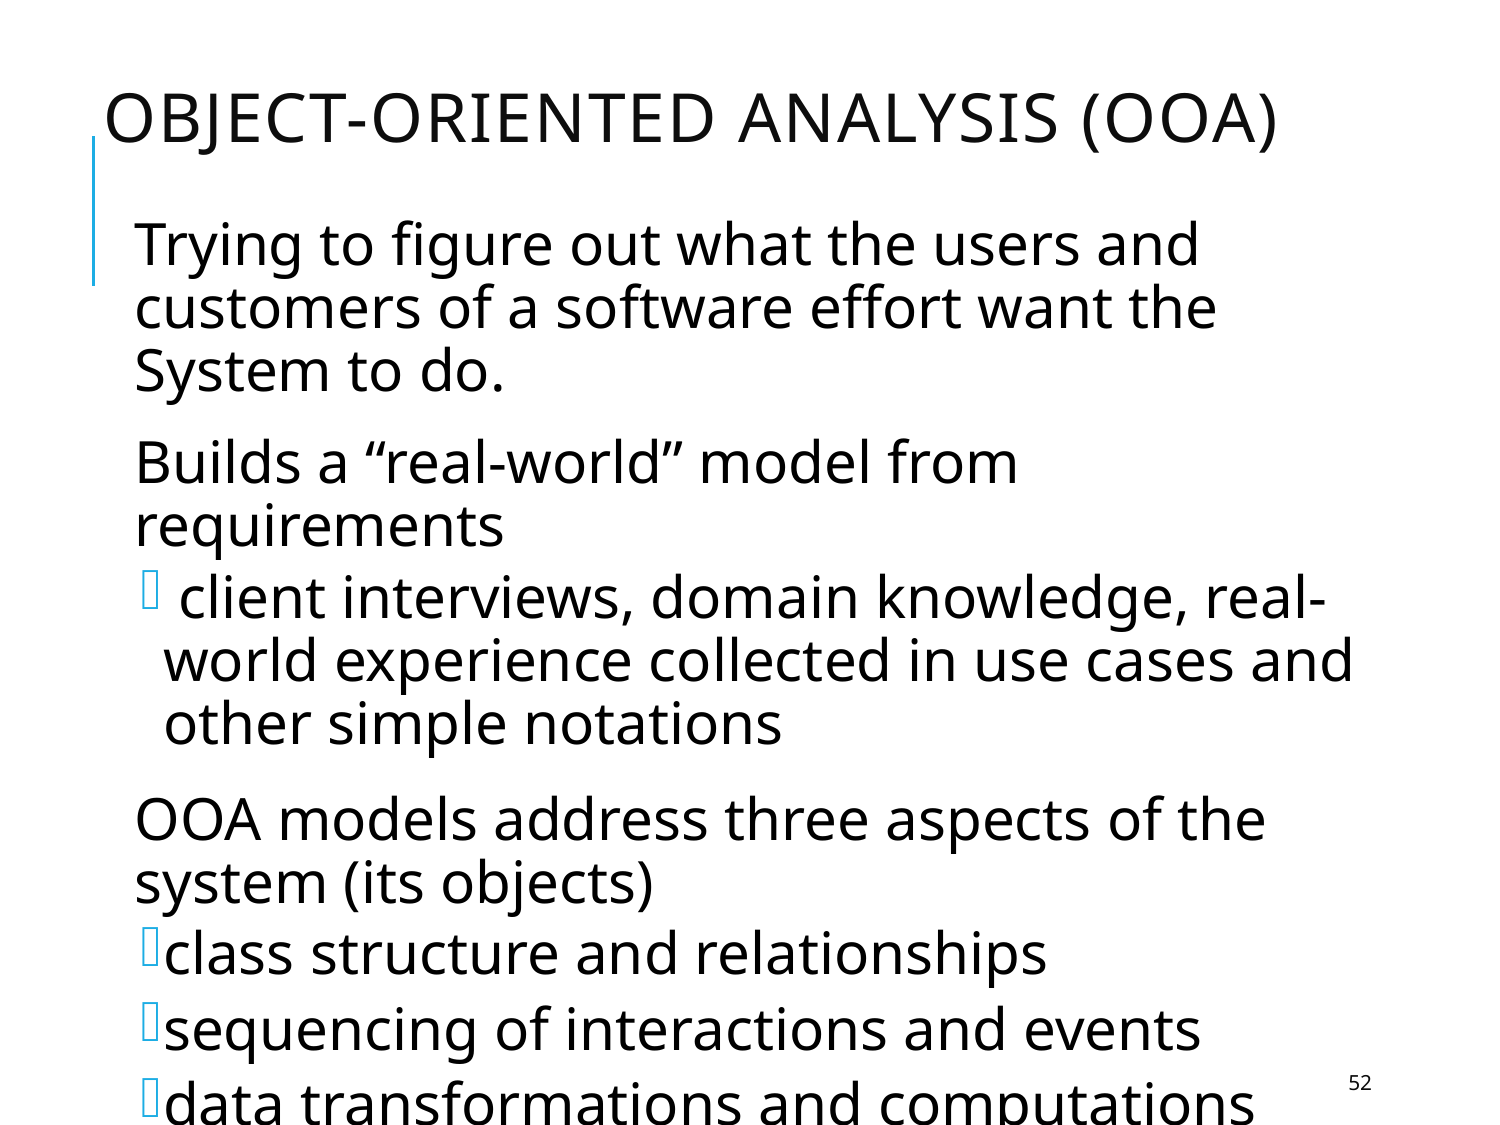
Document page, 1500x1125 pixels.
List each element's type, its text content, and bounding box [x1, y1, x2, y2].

slide_number 52 [1333, 1061, 1454, 1107]
list Trying to figure out what the users and customers of a software effort want the System to do. Builds a “real-world” model from requirements client interviews, domain knowledge, real-world experience collected in use cases and other simple notations OOA models address three aspects of the system (its objects) class structure and relationships sequencing of interactions and events data transformations and computations [112, 208, 1401, 839]
title Object-oriented analysis (OOA) [88, 78, 1323, 169]
